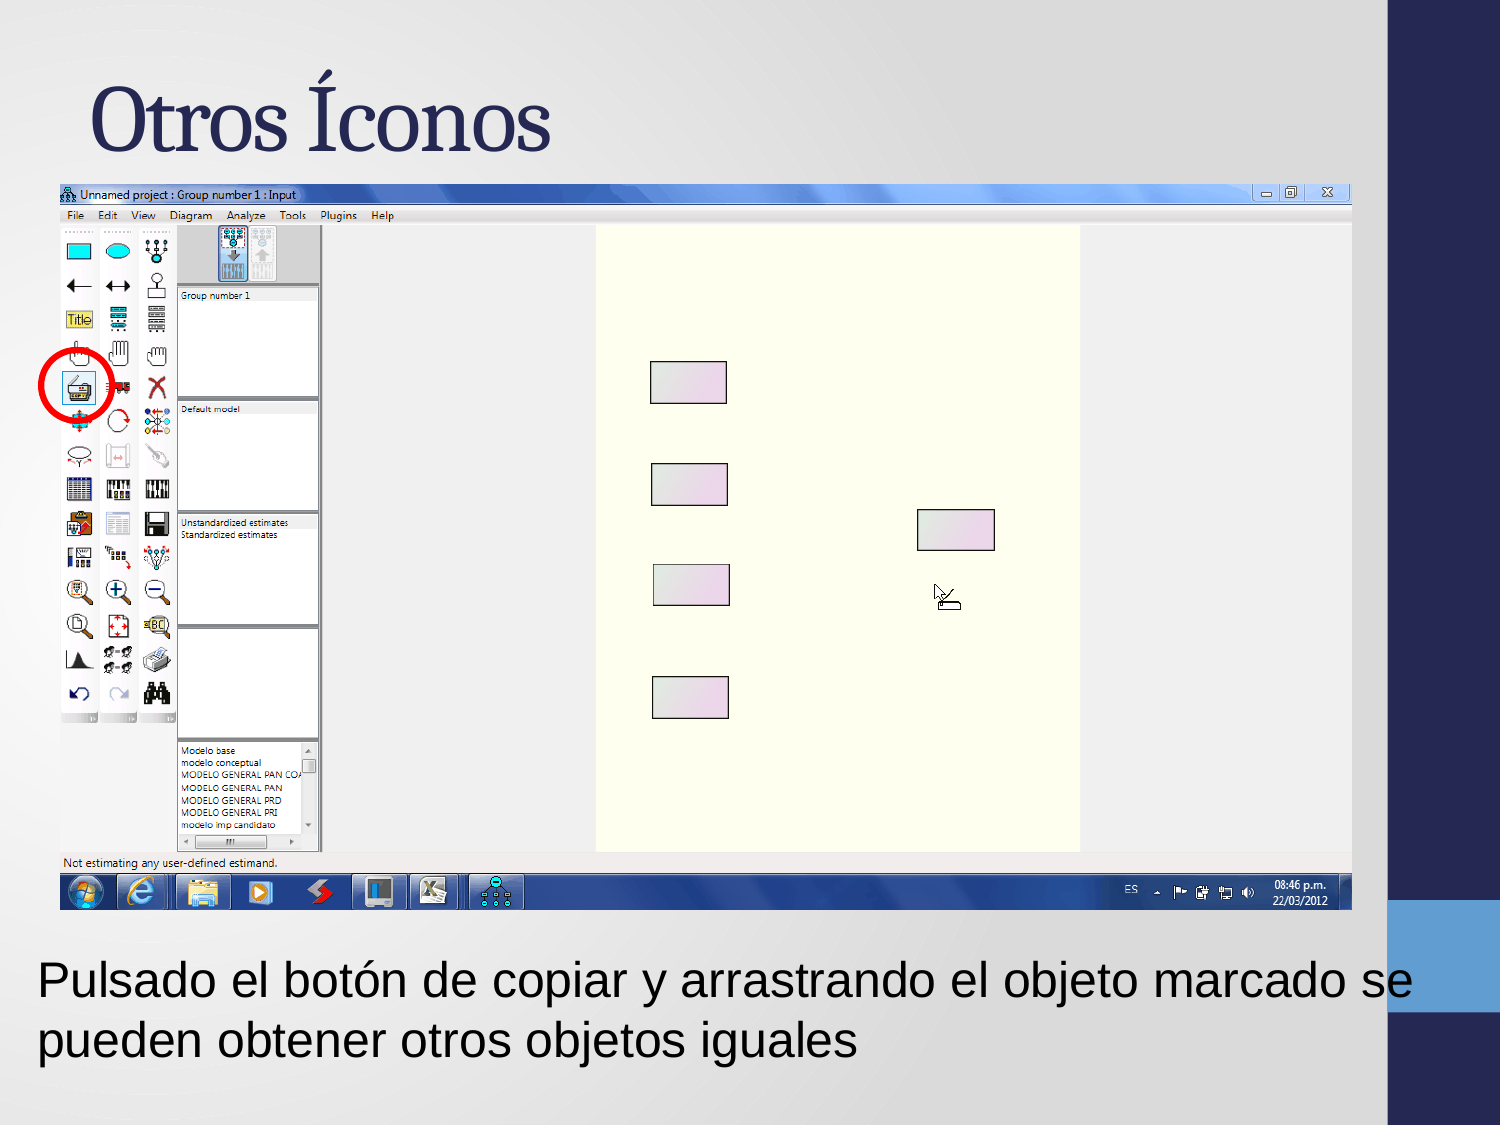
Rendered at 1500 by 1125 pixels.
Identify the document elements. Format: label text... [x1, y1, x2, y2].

text_box Pulsado el botón de copiar y arrastrando el objeto marcado se pueden obtener otros objetos iguales [22, 940, 1471, 1076]
text_box [41, 355, 57, 415]
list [60, 184, 1352, 911]
title Otros Íconos [75, 19, 1425, 207]
